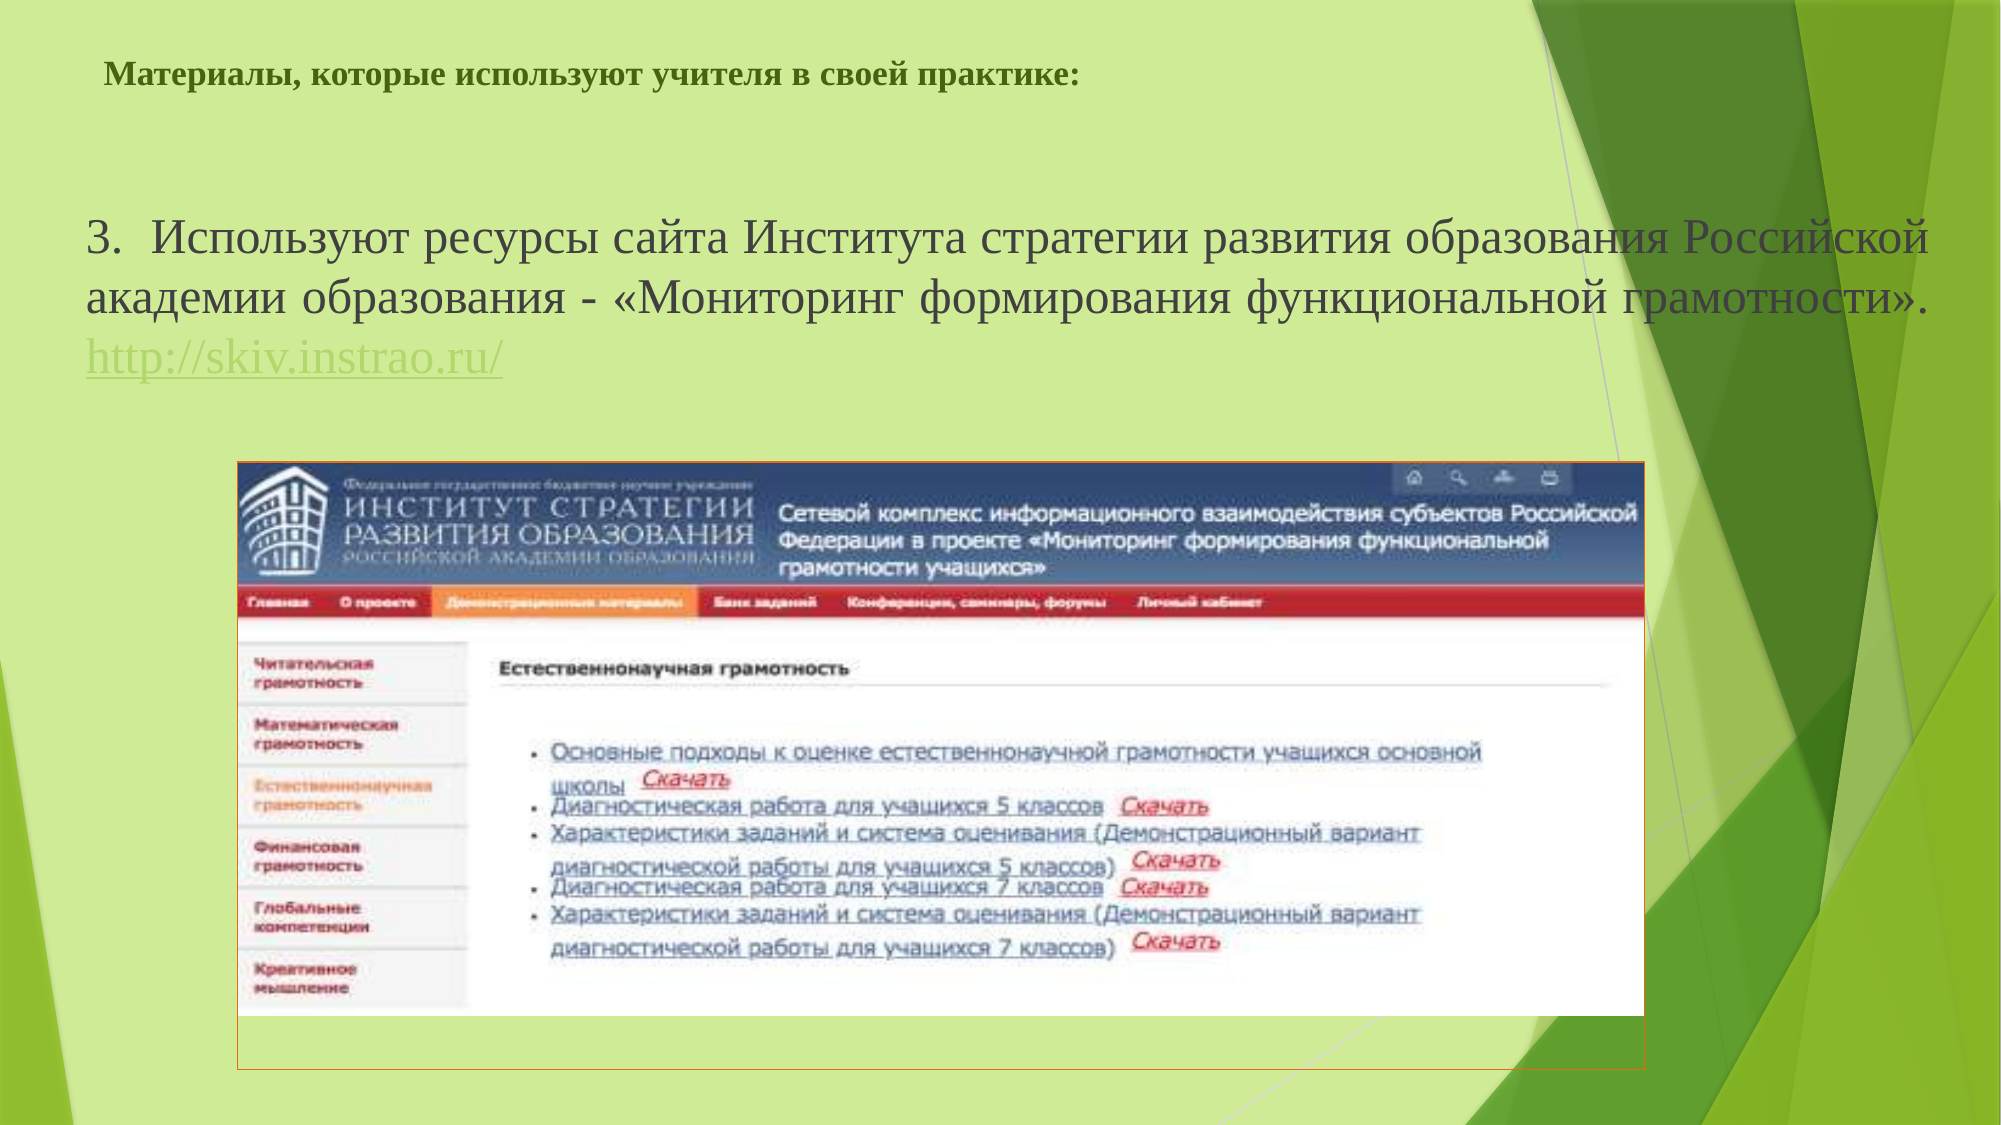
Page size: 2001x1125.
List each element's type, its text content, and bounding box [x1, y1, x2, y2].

title Материалы, которые используют учителя в своей практике: [88, 0, 1889, 152]
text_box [235, 460, 1647, 1071]
list 3. Используют ресурсы сайта Института стратегии развития образования Российской академии образования - «Мониторинг формирования функциональной грамотности». http://skiv.instrao.ru/ [70, 196, 1945, 1125]
